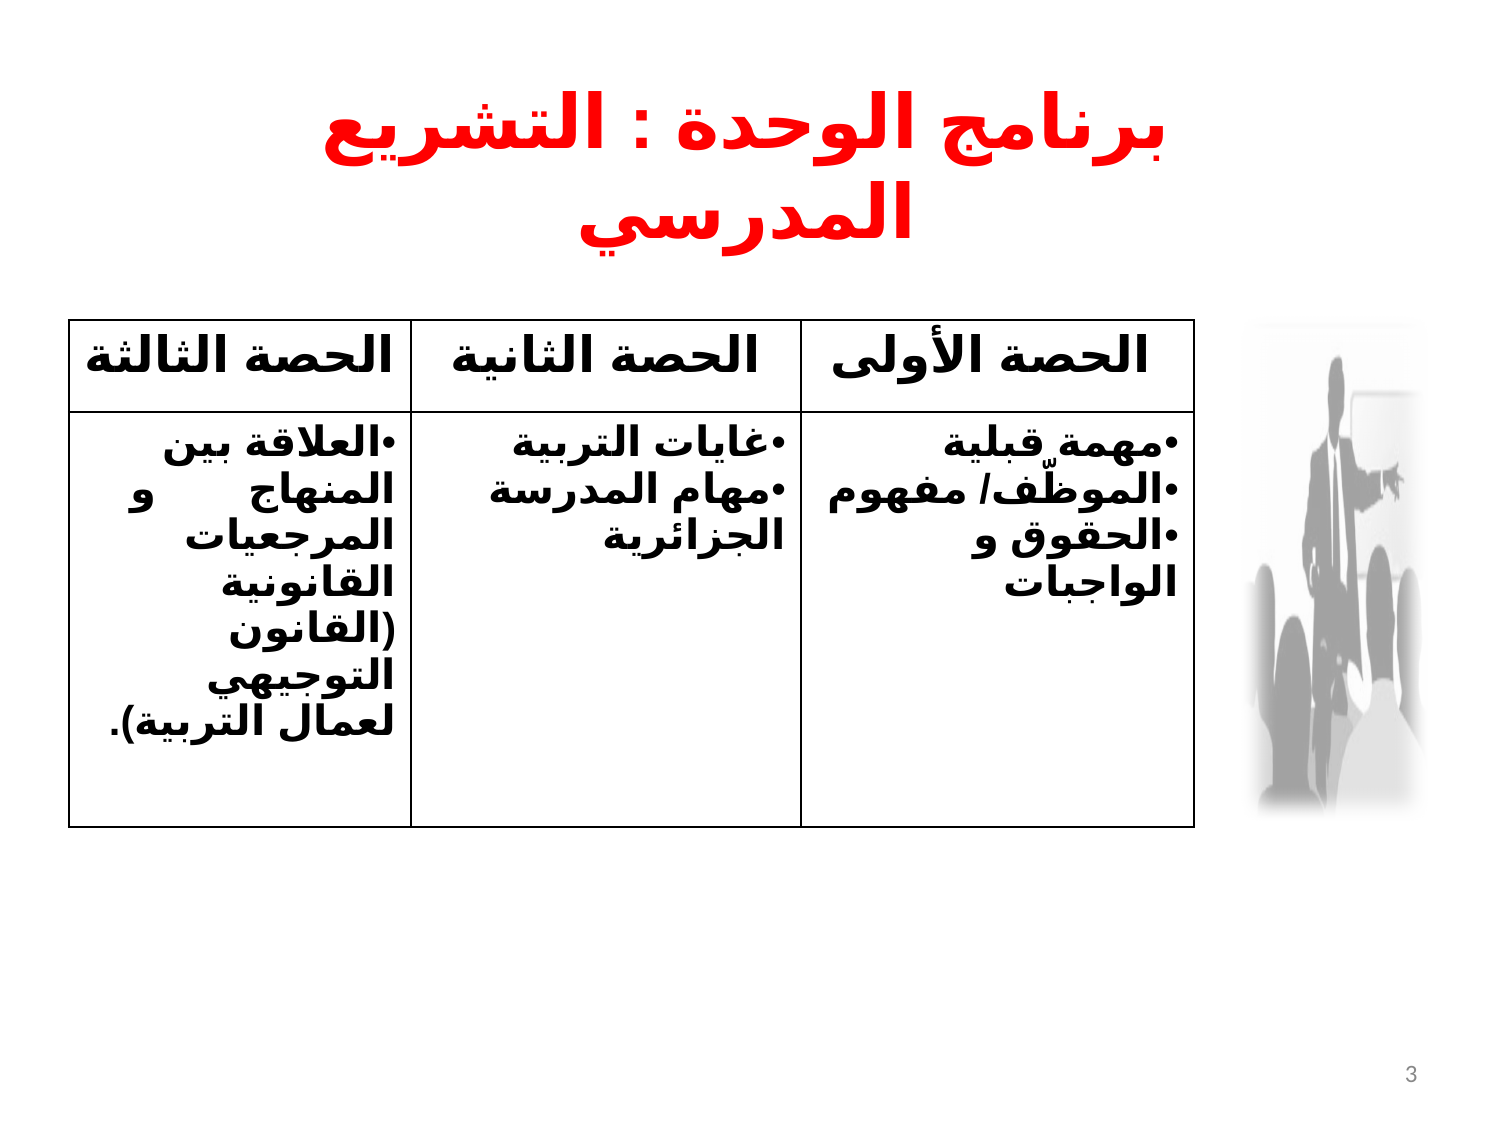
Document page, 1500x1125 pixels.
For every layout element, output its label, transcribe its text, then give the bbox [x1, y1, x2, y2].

table_cell العلاقة بين المنهاج و المرجعيات القانونية (القانون التوجيهي لعمال التربية). [70, 413, 410, 826]
text_box [64, 727, 1093, 1095]
table_header الحصة الثالثة [70, 321, 410, 411]
table_cell غايات التربية مهام المدرسة الجزائرية [412, 413, 800, 826]
picture [1240, 315, 1429, 823]
slide_number 3 [1382, 1050, 1426, 1096]
text_box برنامج الوحدة : التشريع المدرسي [230, 66, 1263, 262]
table_header الحصة الأولى [802, 321, 1193, 411]
table_cell مهمة قبلية الموظّف/ مفهوم الحقوق و الواجبات [802, 413, 1193, 826]
table_header الحصة الثانية [412, 321, 800, 411]
